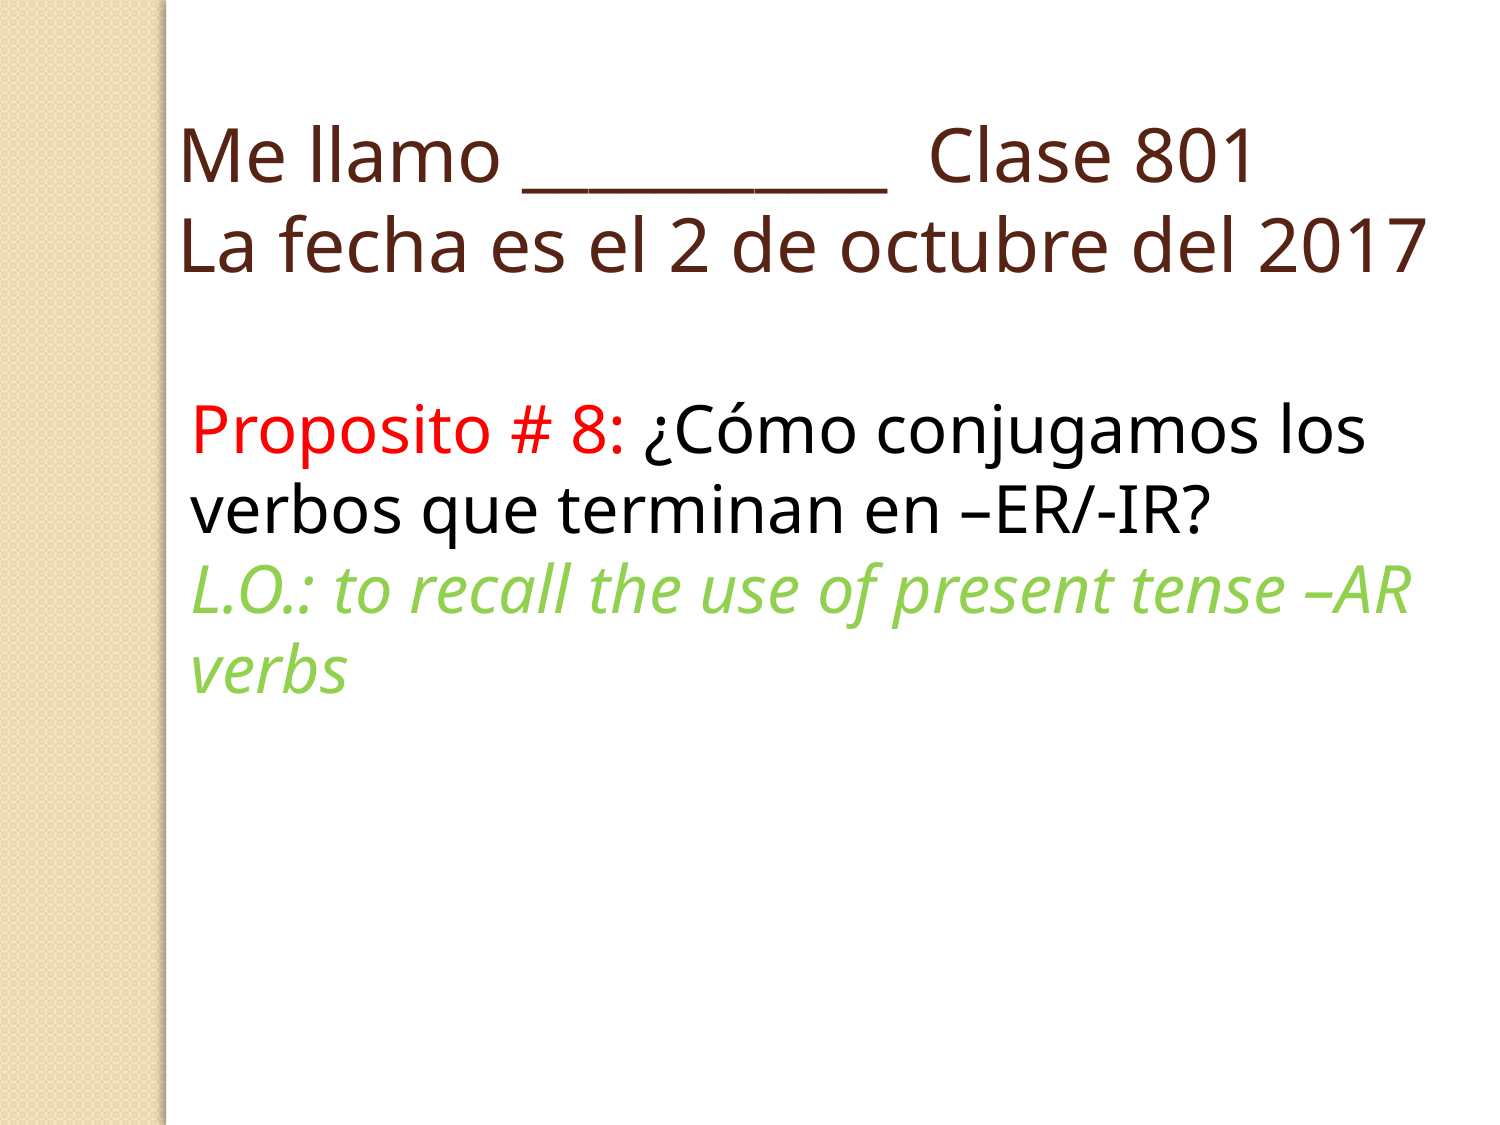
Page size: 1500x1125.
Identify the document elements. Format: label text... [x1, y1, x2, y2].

text_box Proposito # 8: ¿Cómo conjugamos los verbos que terminan en –ER/-IR? L.O.: to recall the use of present tense –AR verbs [162, 379, 1450, 715]
text_box Me llamo ___________ Clase 801 La fecha es el 2 de octubre del 2017 [162, 99, 1500, 288]
